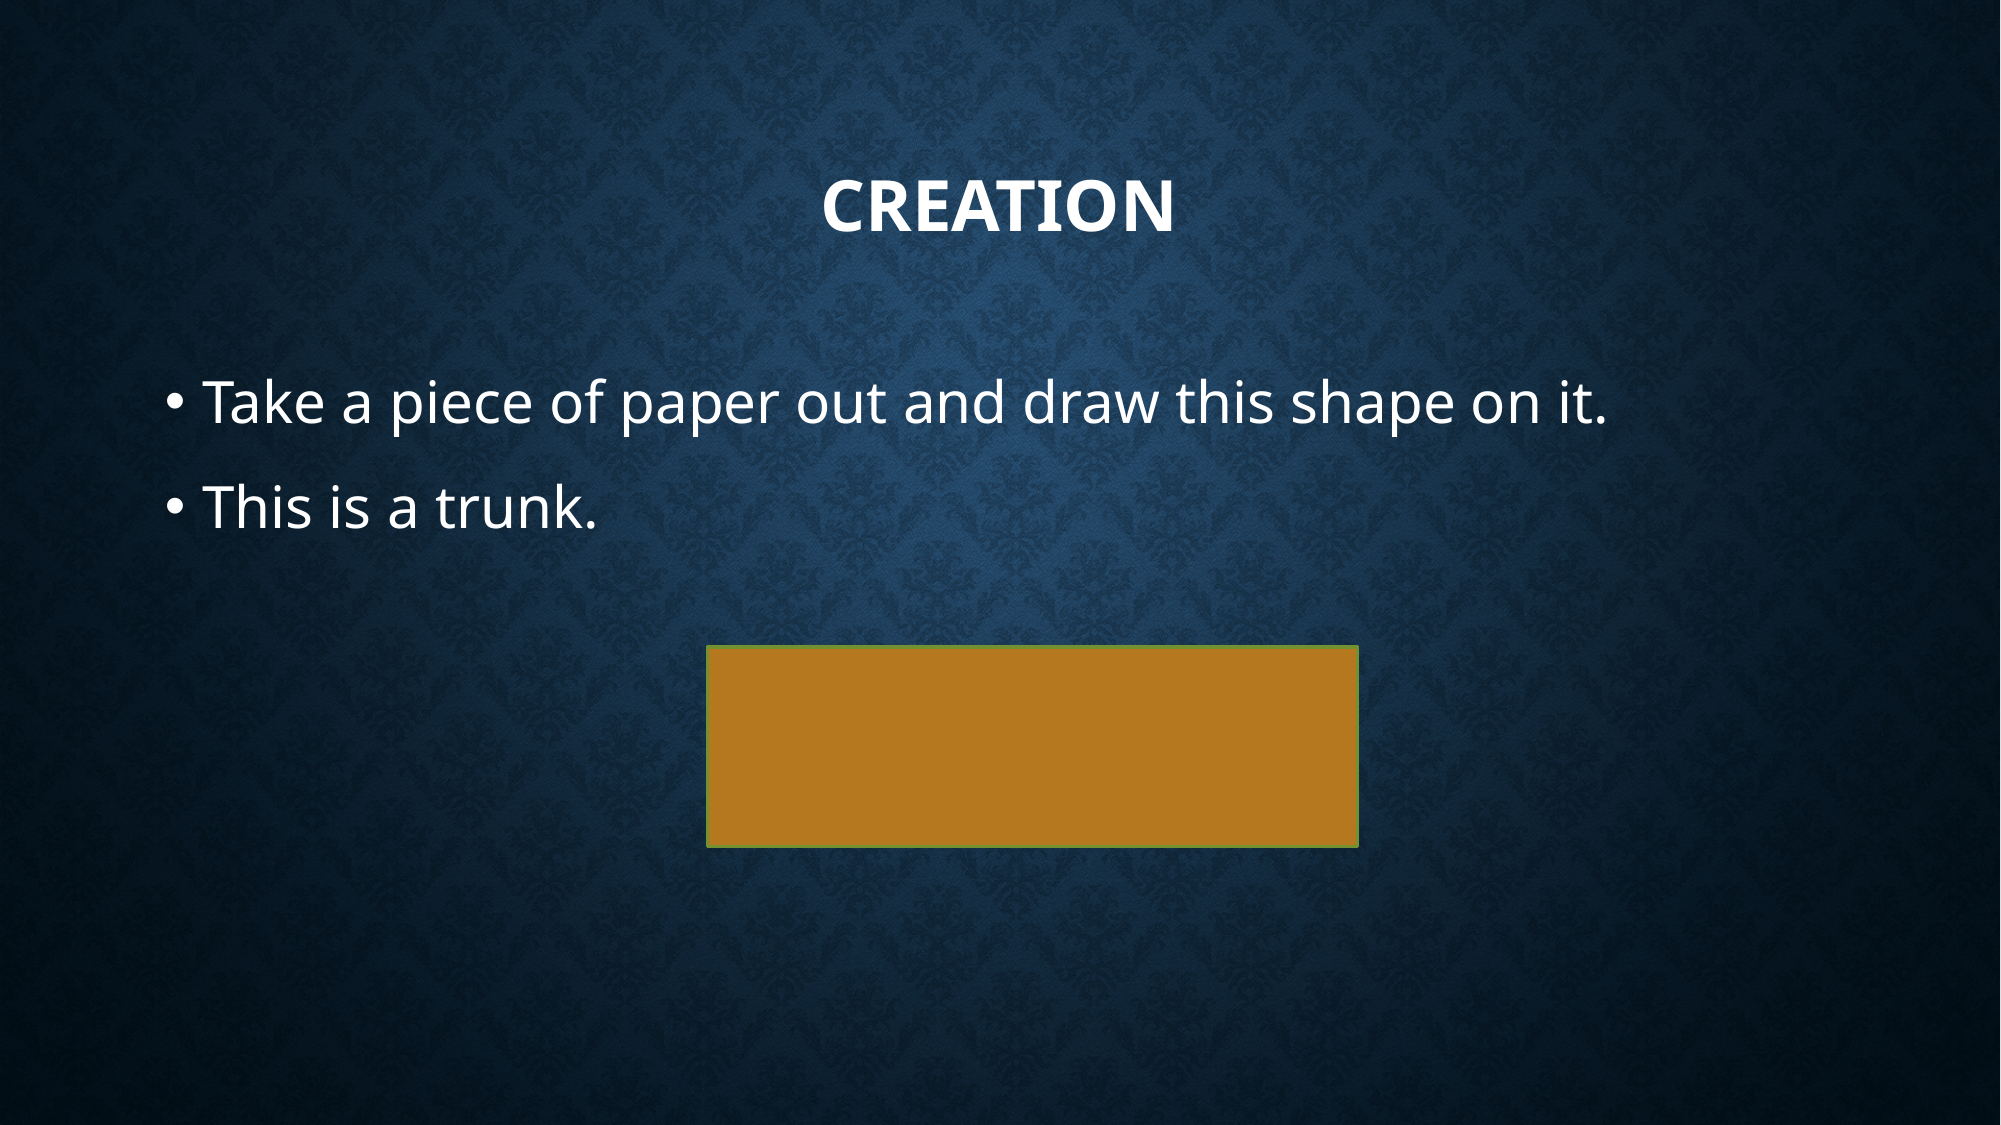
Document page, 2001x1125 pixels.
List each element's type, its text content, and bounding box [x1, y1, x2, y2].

title Creation [149, 99, 1849, 318]
text_box The teacher quietly called his mom. [706, 645, 1359, 848]
list Take a piece of paper out and draw this shape on it. This is a trunk. [149, 343, 1849, 950]
